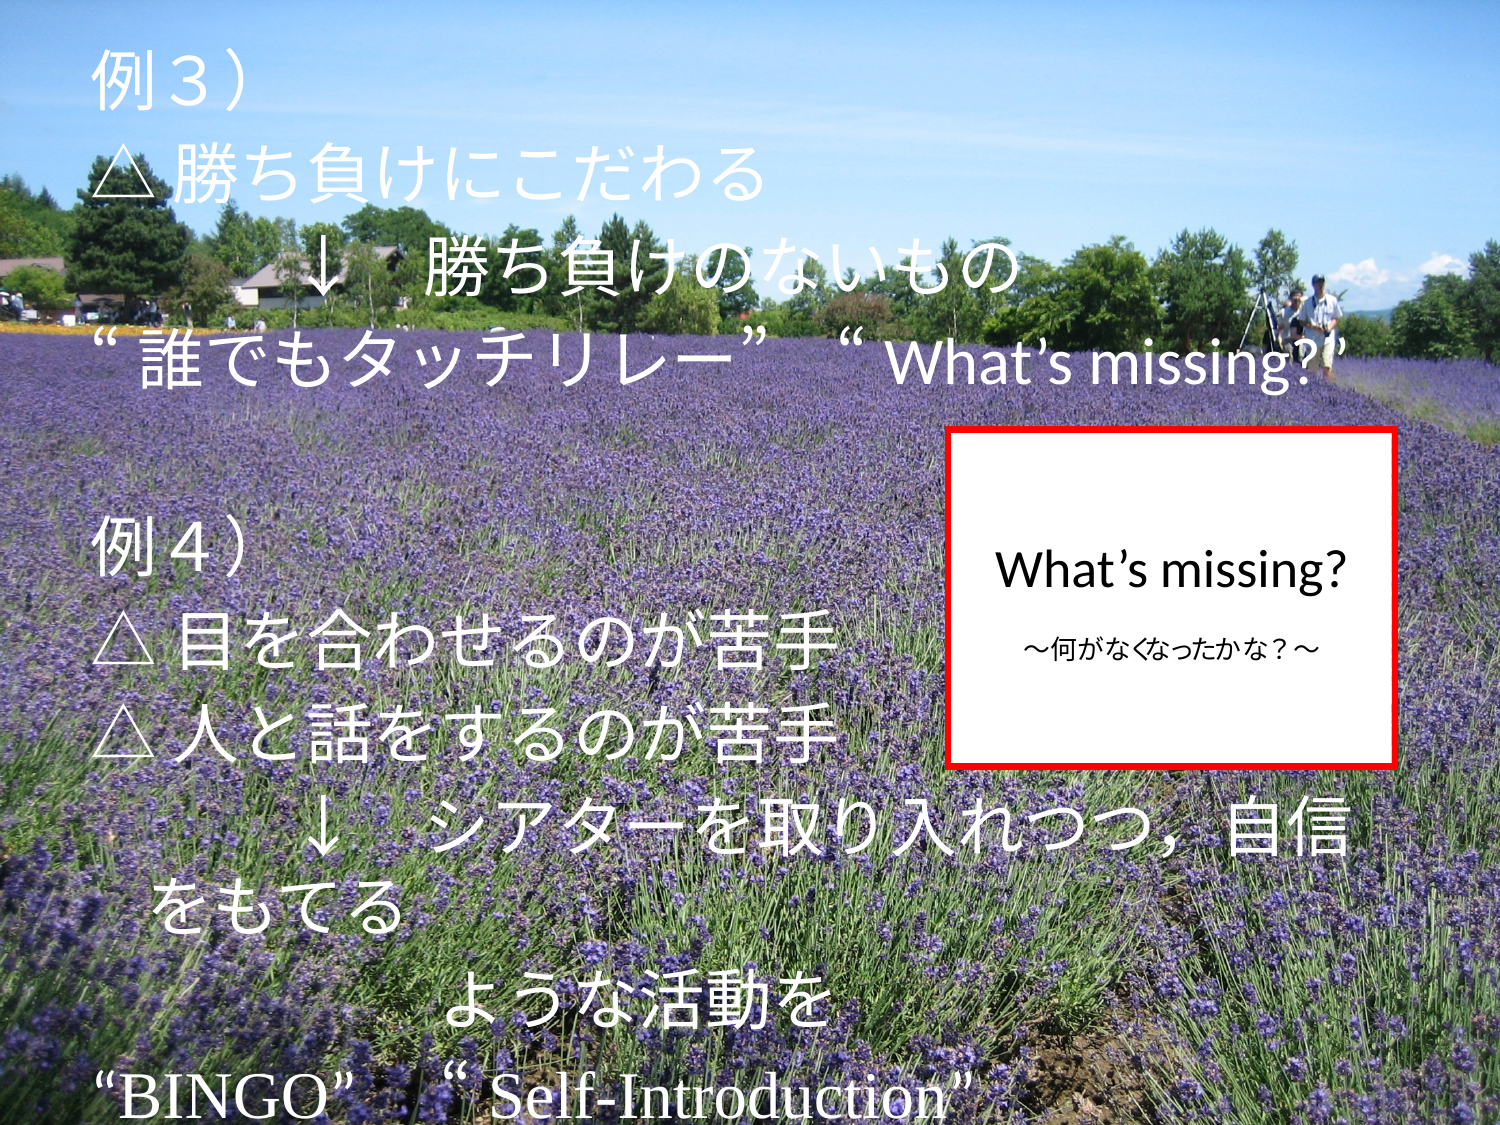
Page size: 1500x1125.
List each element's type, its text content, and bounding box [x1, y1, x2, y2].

picture [0, 0, 1500, 1125]
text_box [950, 432, 1392, 764]
list 例３） △勝ち負けにこだわる ↓ 勝ち負けのないもの “誰でもタッチリレー” “What’s missing?” 例４） △目を合わせるのが苦手 △人と話をするのが苦手 ↓ シアターを取り入れつつ，自信をもてる ような活動を “BINGO” “Self-Introduction” [75, 30, 1425, 1094]
